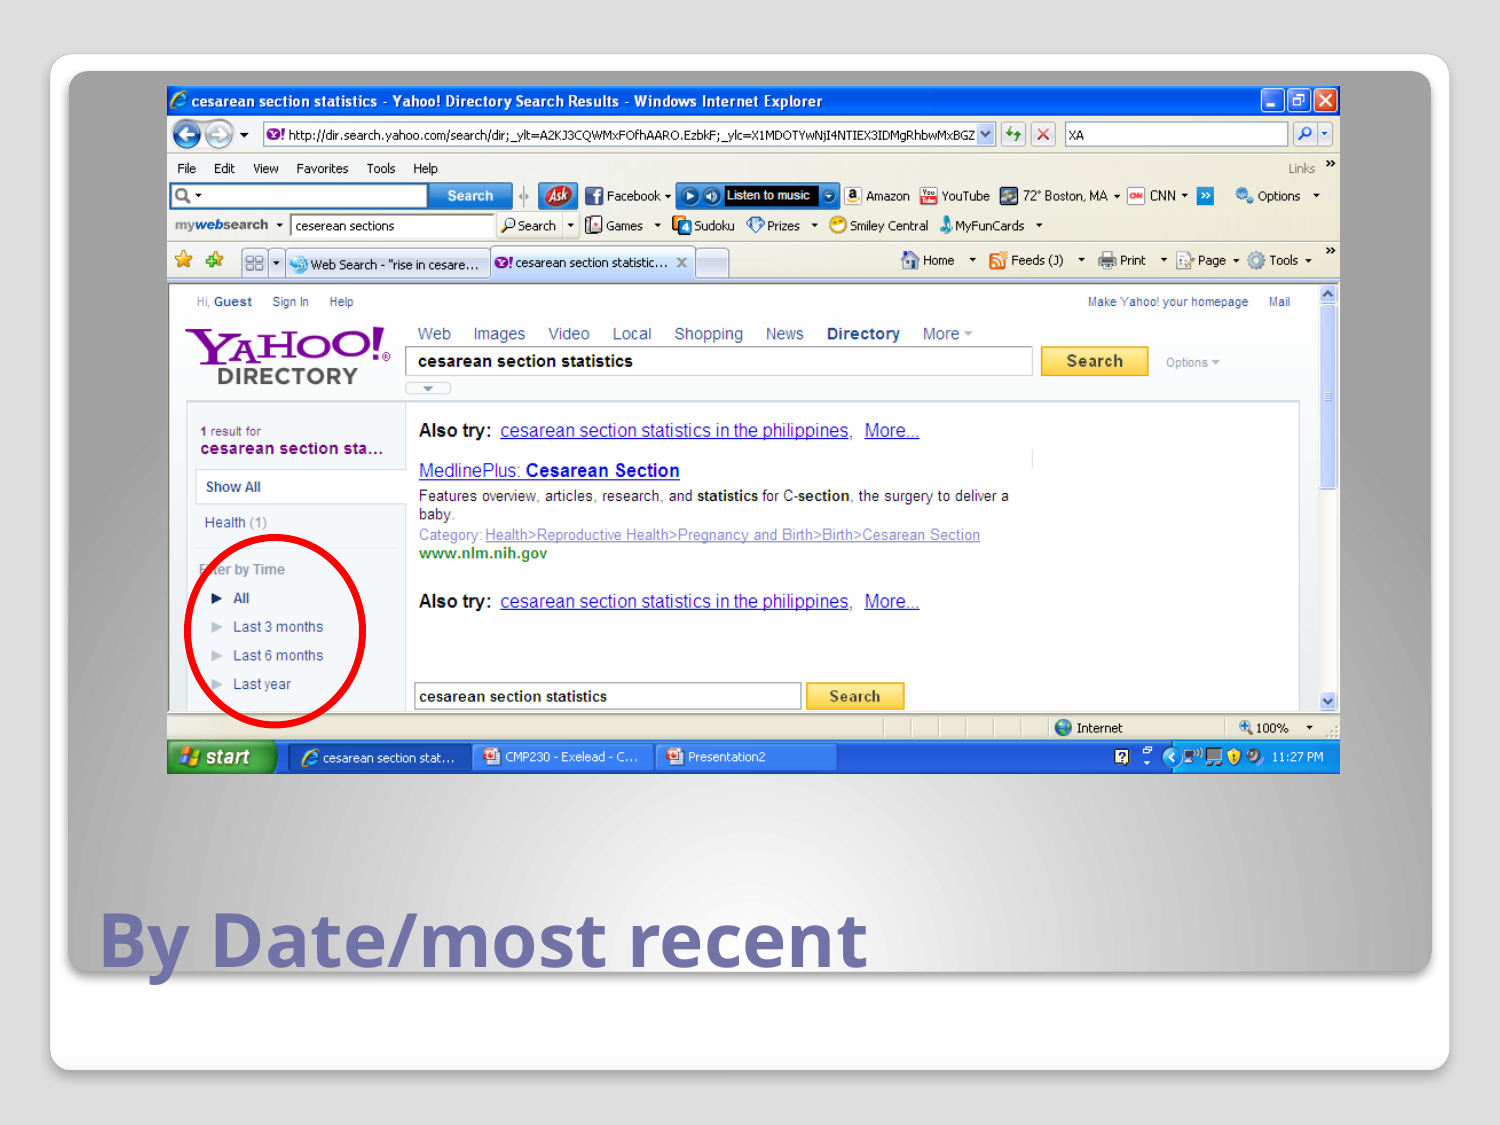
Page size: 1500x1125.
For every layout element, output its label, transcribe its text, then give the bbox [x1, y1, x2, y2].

title By Date/most recent [82, 817, 1425, 990]
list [167, 86, 1341, 775]
